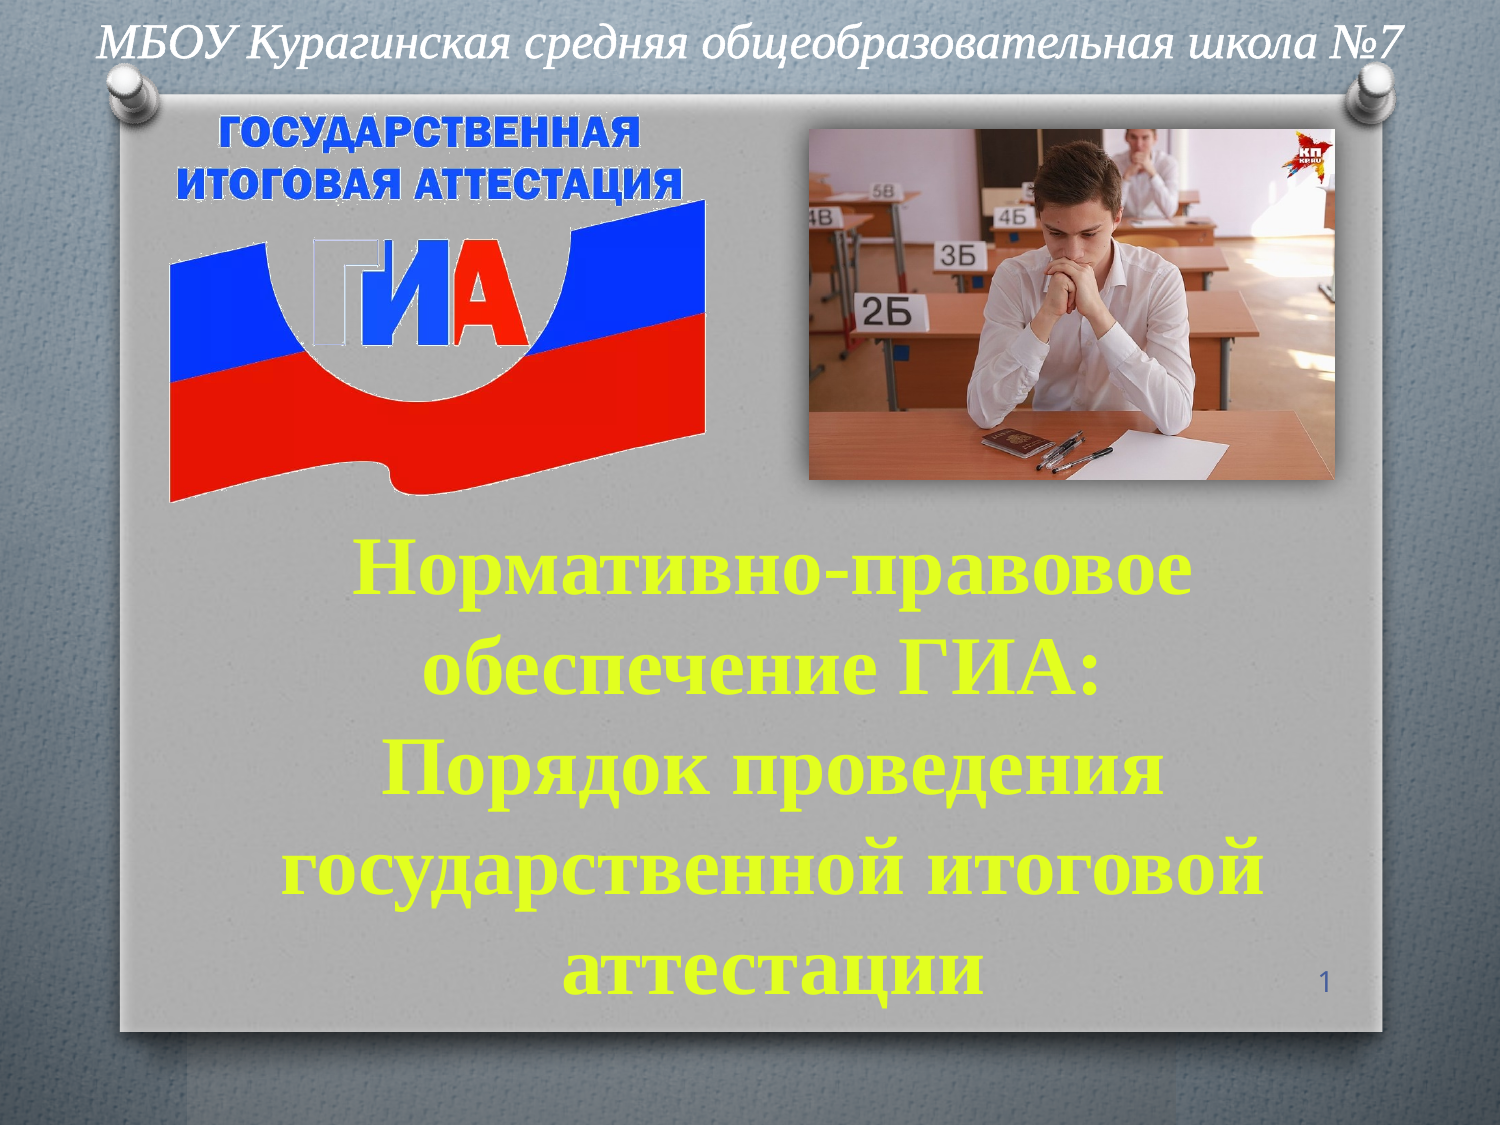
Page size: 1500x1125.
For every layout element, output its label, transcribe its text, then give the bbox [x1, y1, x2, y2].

text_box Нормативно-правовое обеспечение ГИА: Порядок проведения государственной итоговой аттестации [159, 503, 1388, 1019]
text_box МБОУ Курагинская средняя общеобразовательная школа №7 [81, 0, 1419, 76]
picture [1319, 75, 1439, 156]
picture [808, 129, 1335, 480]
slide_number 1 [1258, 952, 1350, 1013]
picture [75, 76, 762, 508]
